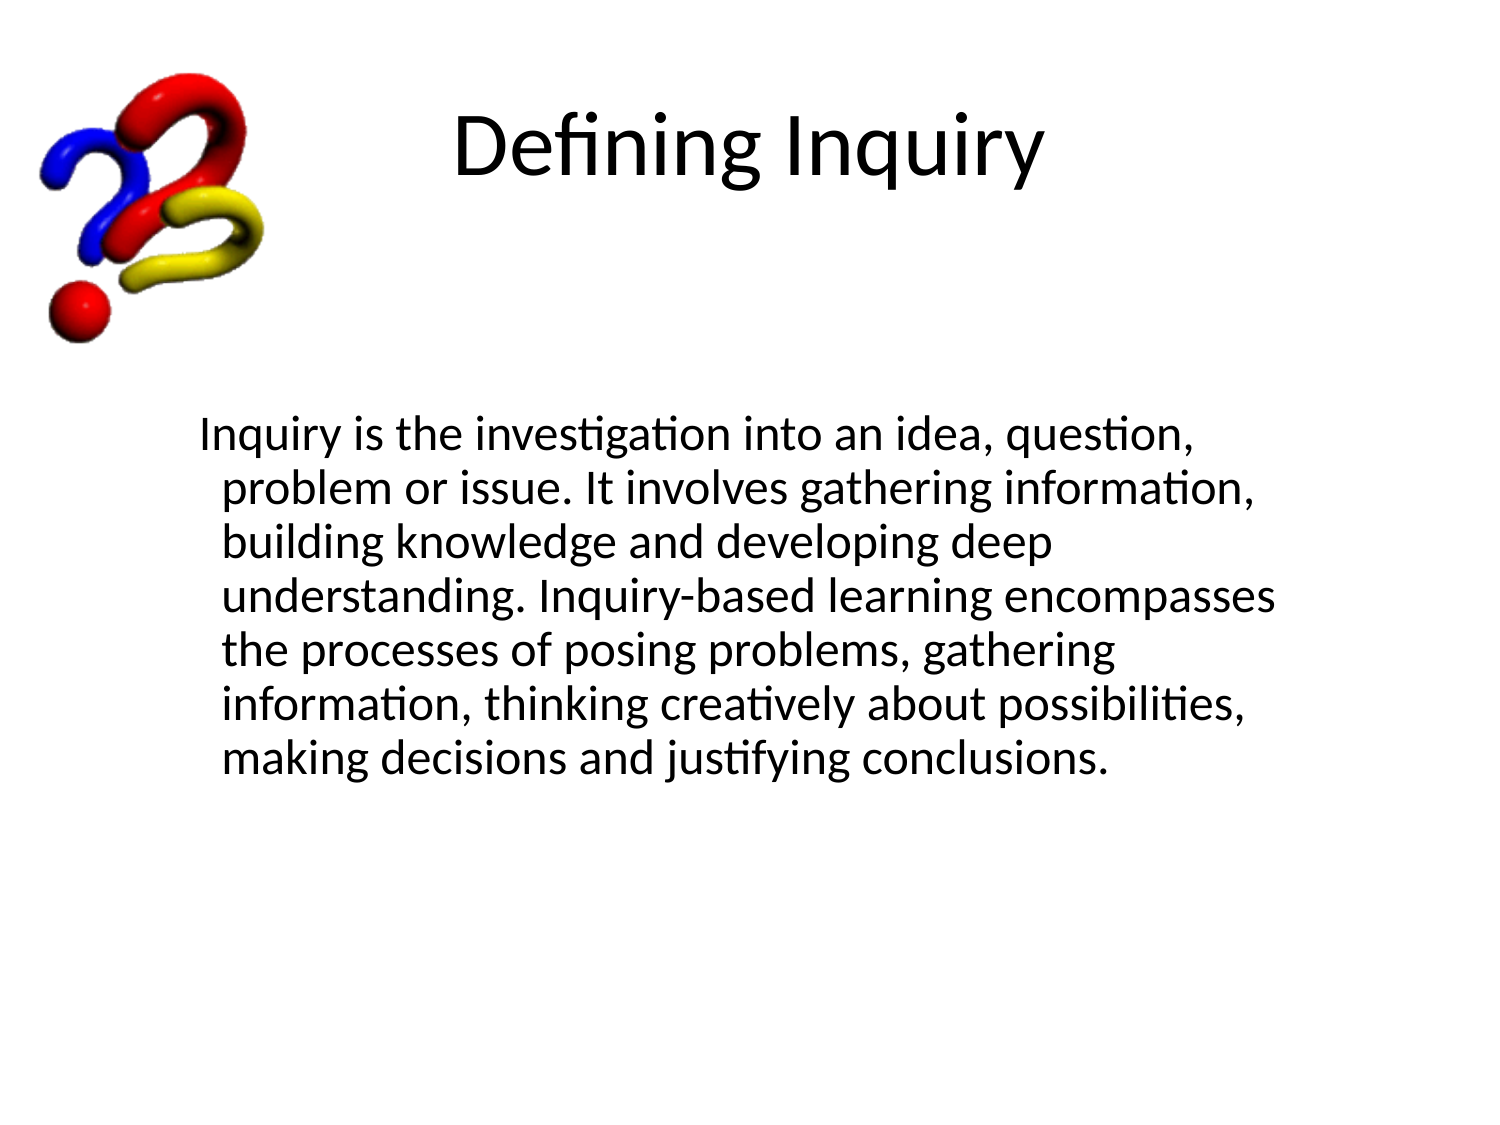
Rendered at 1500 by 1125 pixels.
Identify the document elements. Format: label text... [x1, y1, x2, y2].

list Inquiry is the investigation into an idea, question, problem or issue. It involves gathering information, building knowledge and developing deep understanding. Inquiry-based learning encompasses the processes of posing problems, gathering information, thinking creatively about possibilities, making decisions and justifying conclusions. [150, 399, 1343, 960]
title Defining Inquiry [75, 45, 1425, 233]
picture [0, 62, 297, 361]
